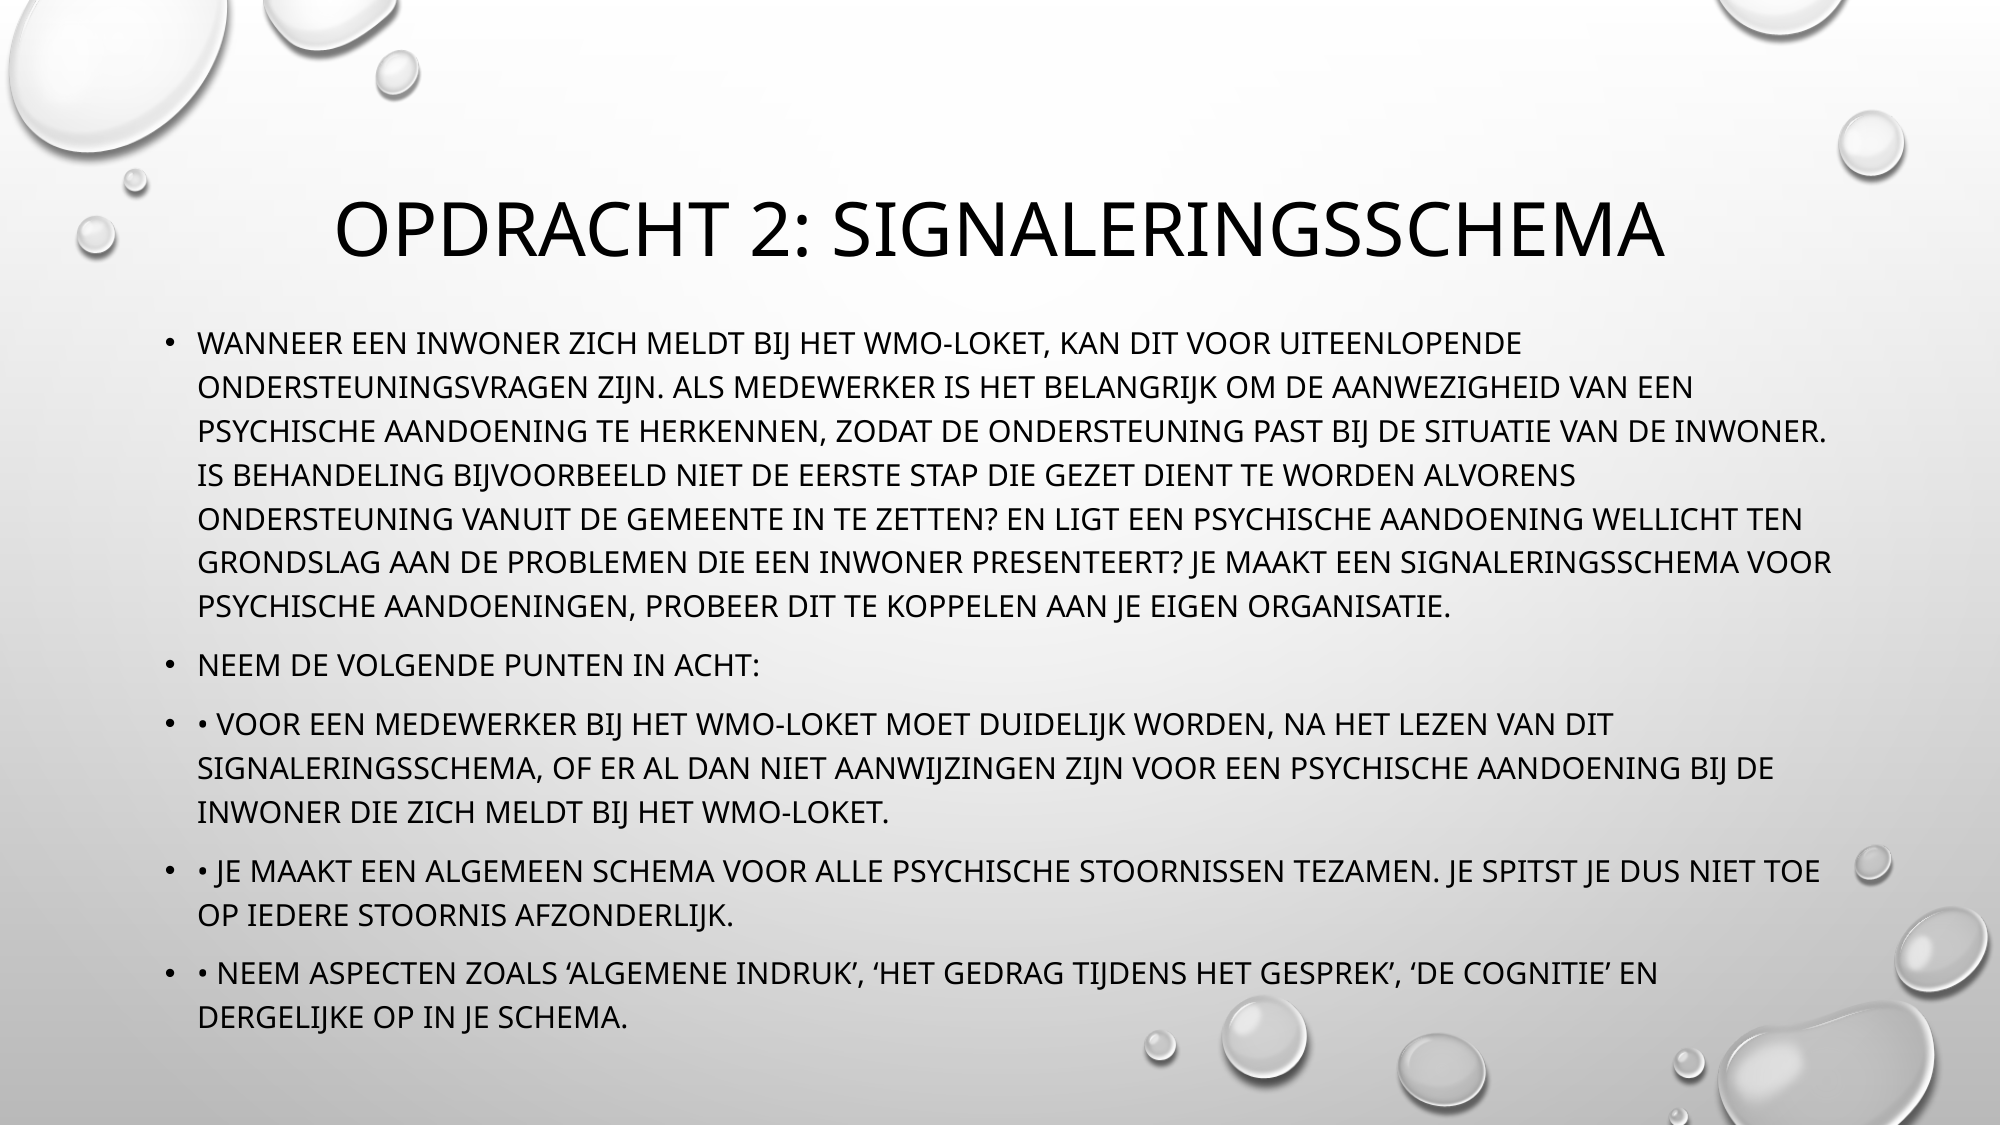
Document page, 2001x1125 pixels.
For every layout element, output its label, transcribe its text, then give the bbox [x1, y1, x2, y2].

list Wanneer een inwoner zich meldt bij het Wmo-loket, kan dit voor uiteenlopende ondersteuningsvragen zijn. Als medewerker is het belangrijk om de aanwezigheid van een psychische aandoening te herkennen, zodat de ondersteuning past bij de situatie van de inwoner. Is behandeling bijvoorbeeld niet de eerste stap die gezet dient te worden alvorens ondersteuning vanuit de gemeente in te zetten? En ligt een psychische aandoening wellicht ten grondslag aan de problemen die een inwoner presenteert? Je maakt een signaleringsschema voor psychische aandoeningen, probeer dit te koppelen aan je eigen organisatie. Neem de volgende punten in acht: • Voor een medewerker bij het Wmo-loket moet duidelijk worden, na het lezen van dit signaleringsschema, of er al dan niet aanwijzingen zijn voor een psychische aandoening bij de inwoner die zich meldt bij het Wmo-loket. • Je maakt een algemeen schema voor alle psychische stoornissen tezamen. Je spitst je dus niet toe op iedere stoornis afzonderlijk. • Neem aspecten zoals ‘algemene indruk’, ‘het gedrag tijdens het gesprek’, ‘de cognitie’ en dergelijke op in je schema. [149, 309, 1850, 1083]
picture [0, 0, 2000, 1125]
title Opdracht 2: signaleringsschema [149, 101, 1851, 364]
